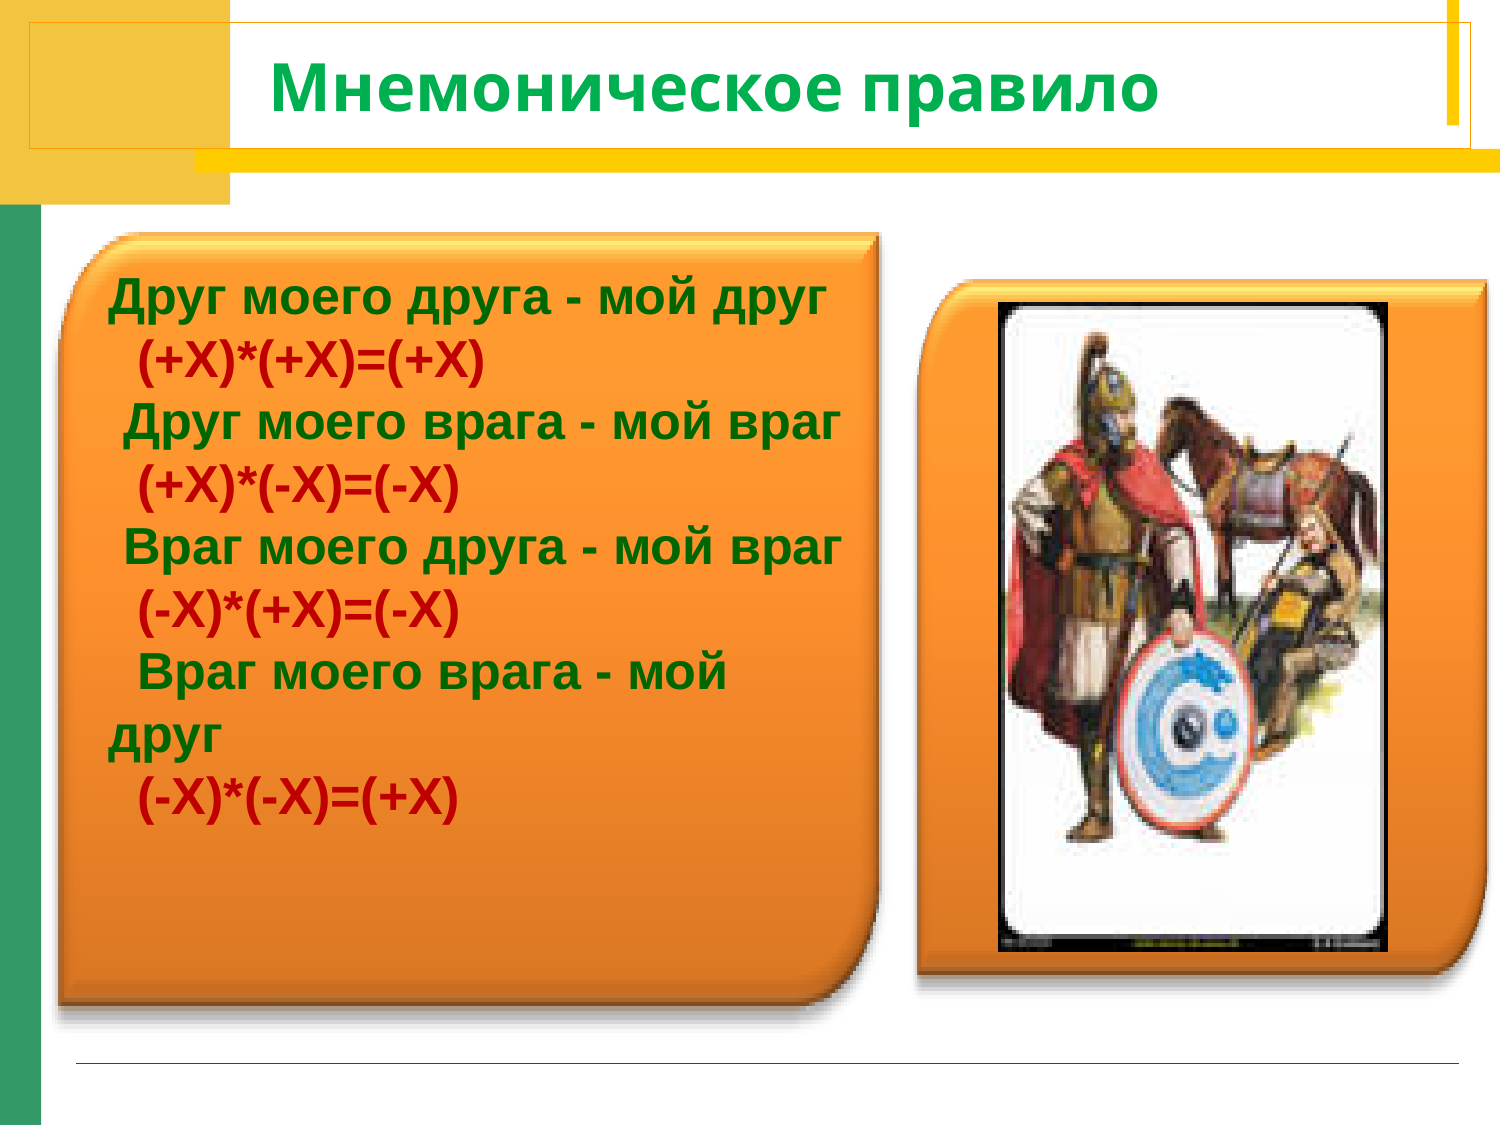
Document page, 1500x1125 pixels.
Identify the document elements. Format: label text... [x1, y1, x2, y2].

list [40, 219, 898, 1048]
picture [905, 266, 1500, 1012]
title Мнемоническое правило [253, 38, 1473, 131]
